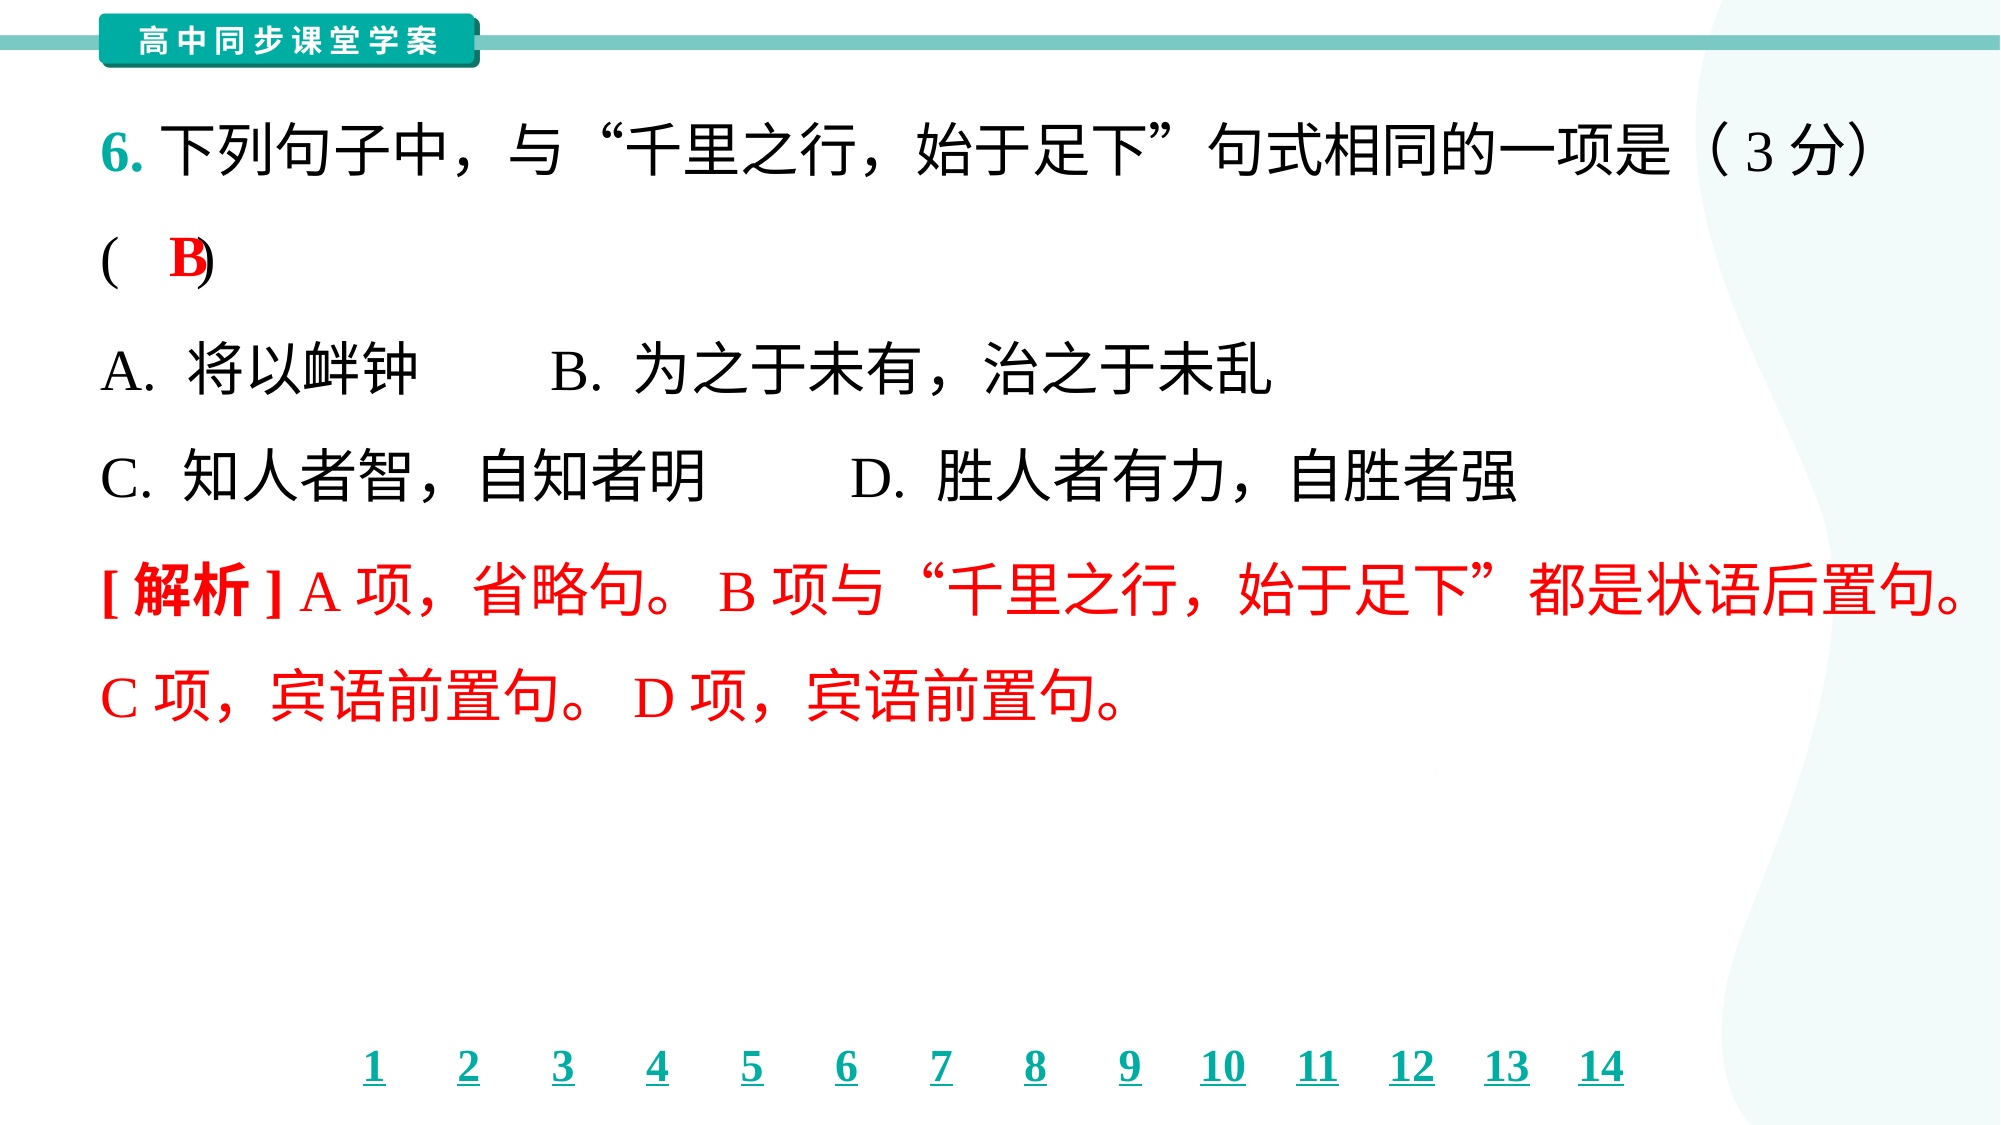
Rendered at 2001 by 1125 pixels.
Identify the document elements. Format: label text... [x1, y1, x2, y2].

text_box A. 将以衅钟 B. 为之于未有，治之于未乱 C. 知人者智，自知者明 D. 胜人者有力，自胜者强 [100, 296, 1899, 509]
text_box B [147, 183, 230, 289]
text_box 6.下列句子中，与“千里之行，始于足下”句式相同的一项是（3分） ( ) [100, 76, 1899, 289]
picture [0, 0, 2000, 1125]
text_box [解析] A项，省略句。B项与“千里之行，始于足下”都是状语后置句。 C项，宾语前置句。D项，宾语前置句。 [100, 517, 1899, 730]
